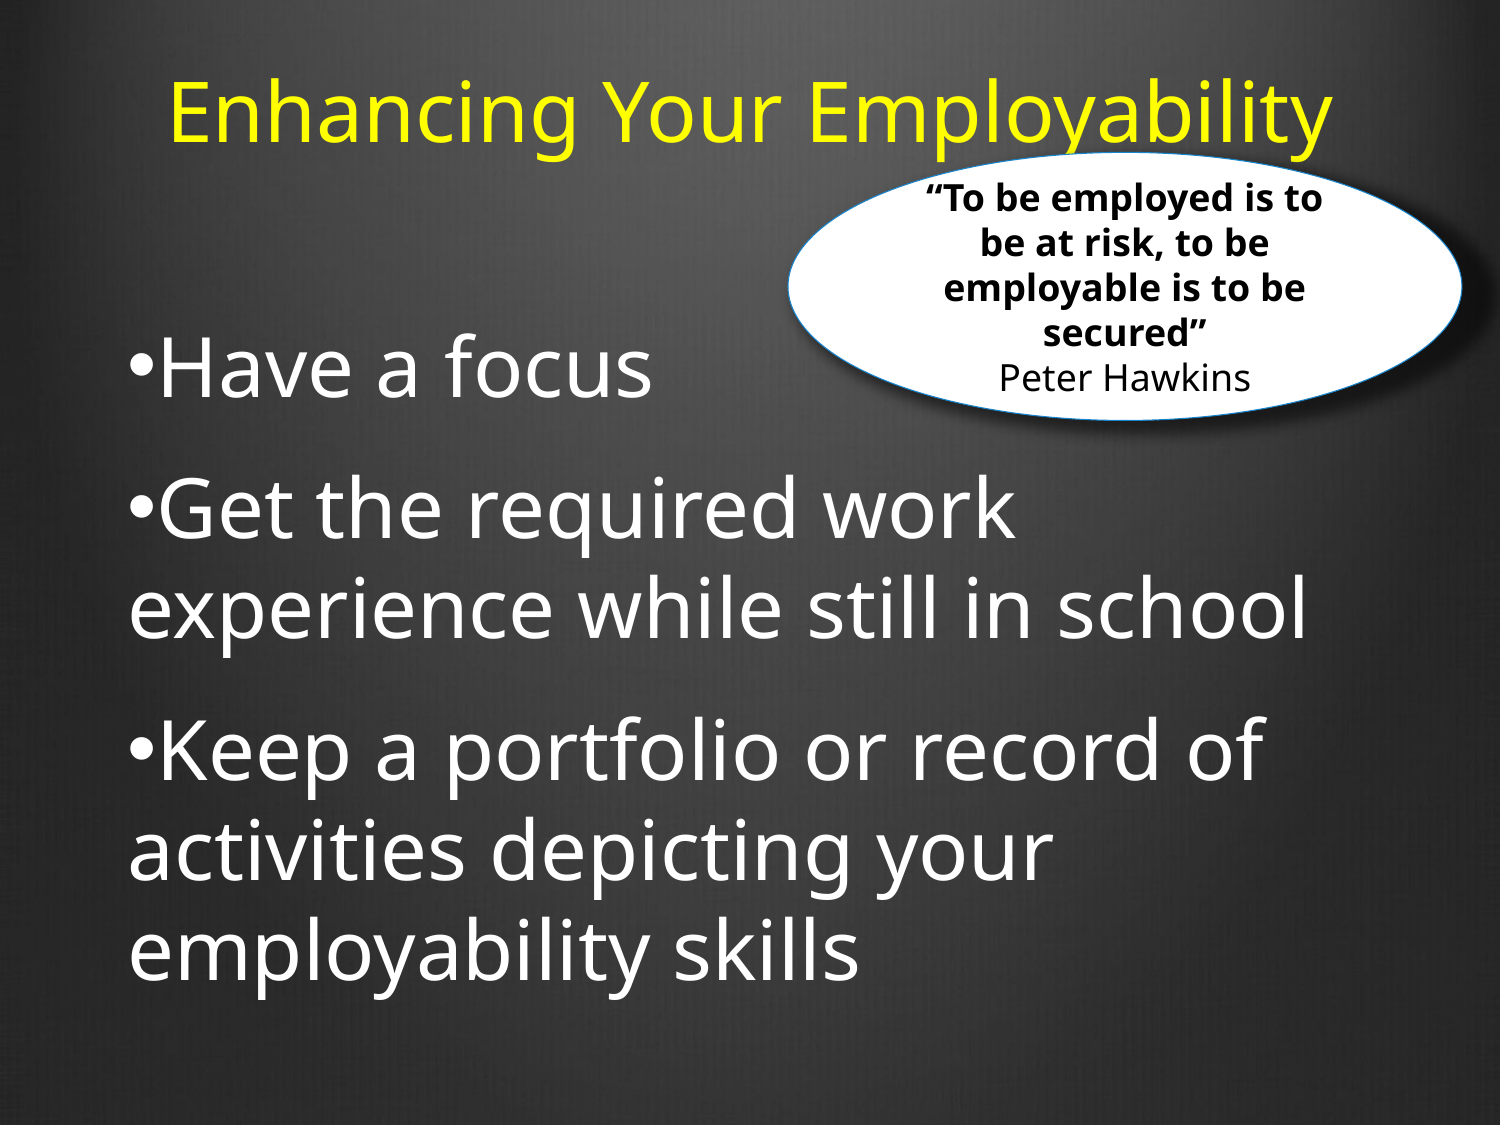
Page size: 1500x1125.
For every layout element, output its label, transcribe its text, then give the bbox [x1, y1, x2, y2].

text_box “To be employed is to be at risk, to be employable is to be secured” Peter Hawkins [787, 151, 1463, 422]
title Enhancing Your Employability [112, 19, 1388, 255]
list Have a focus Get the required work experience while still in school Keep a portfolio or record of activities depicting your employability skills [112, 306, 1388, 1005]
